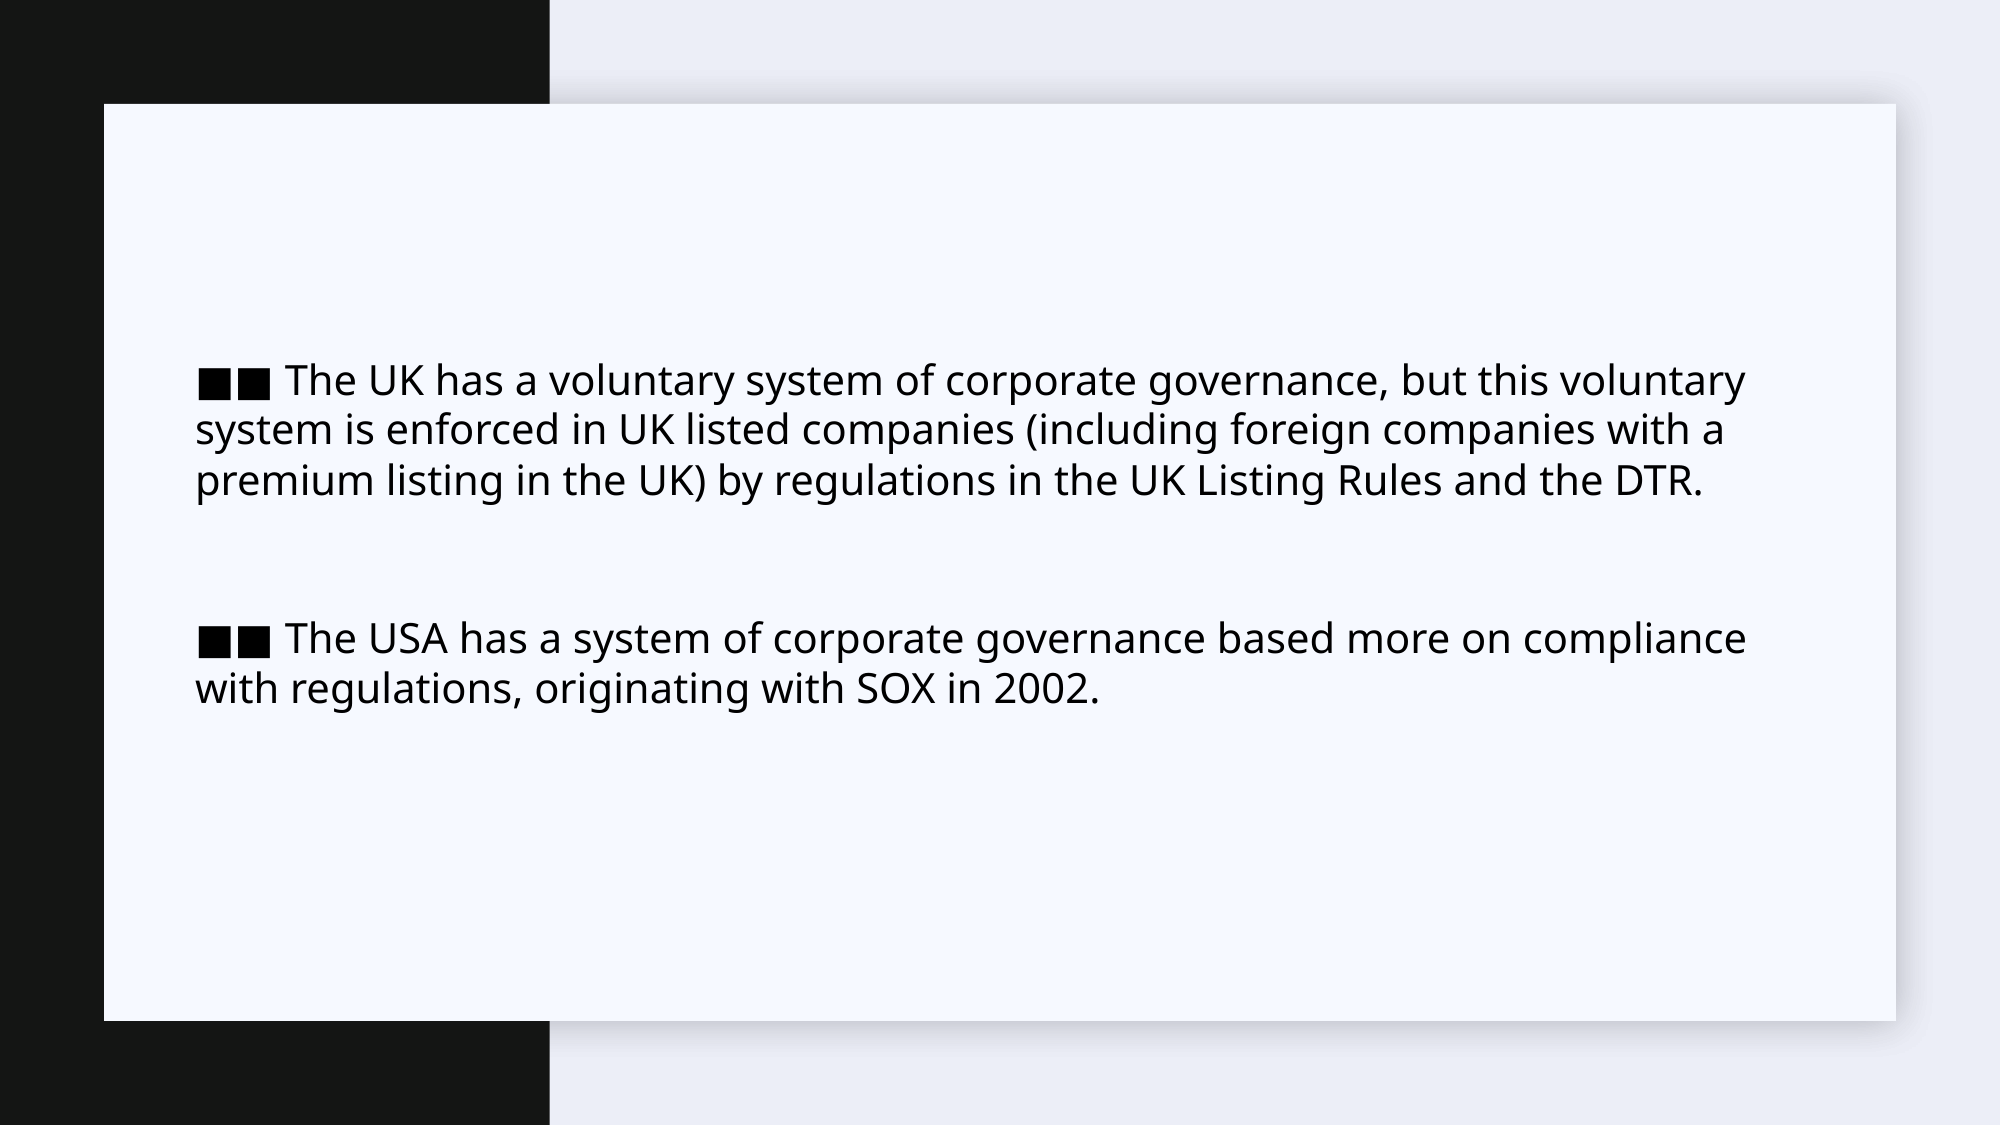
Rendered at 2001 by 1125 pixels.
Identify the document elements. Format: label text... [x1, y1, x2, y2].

list ■■ The UK has a voluntary system of corporate governance, but this voluntary system is enforced in UK listed companies (including foreign companies with a premium listing in the UK) by regulations in the UK Listing Rules and the DTR. ■■ The USA has a system of corporate governance based more on compliance with regulations, originating with SOX in 2002. [180, 345, 1830, 963]
